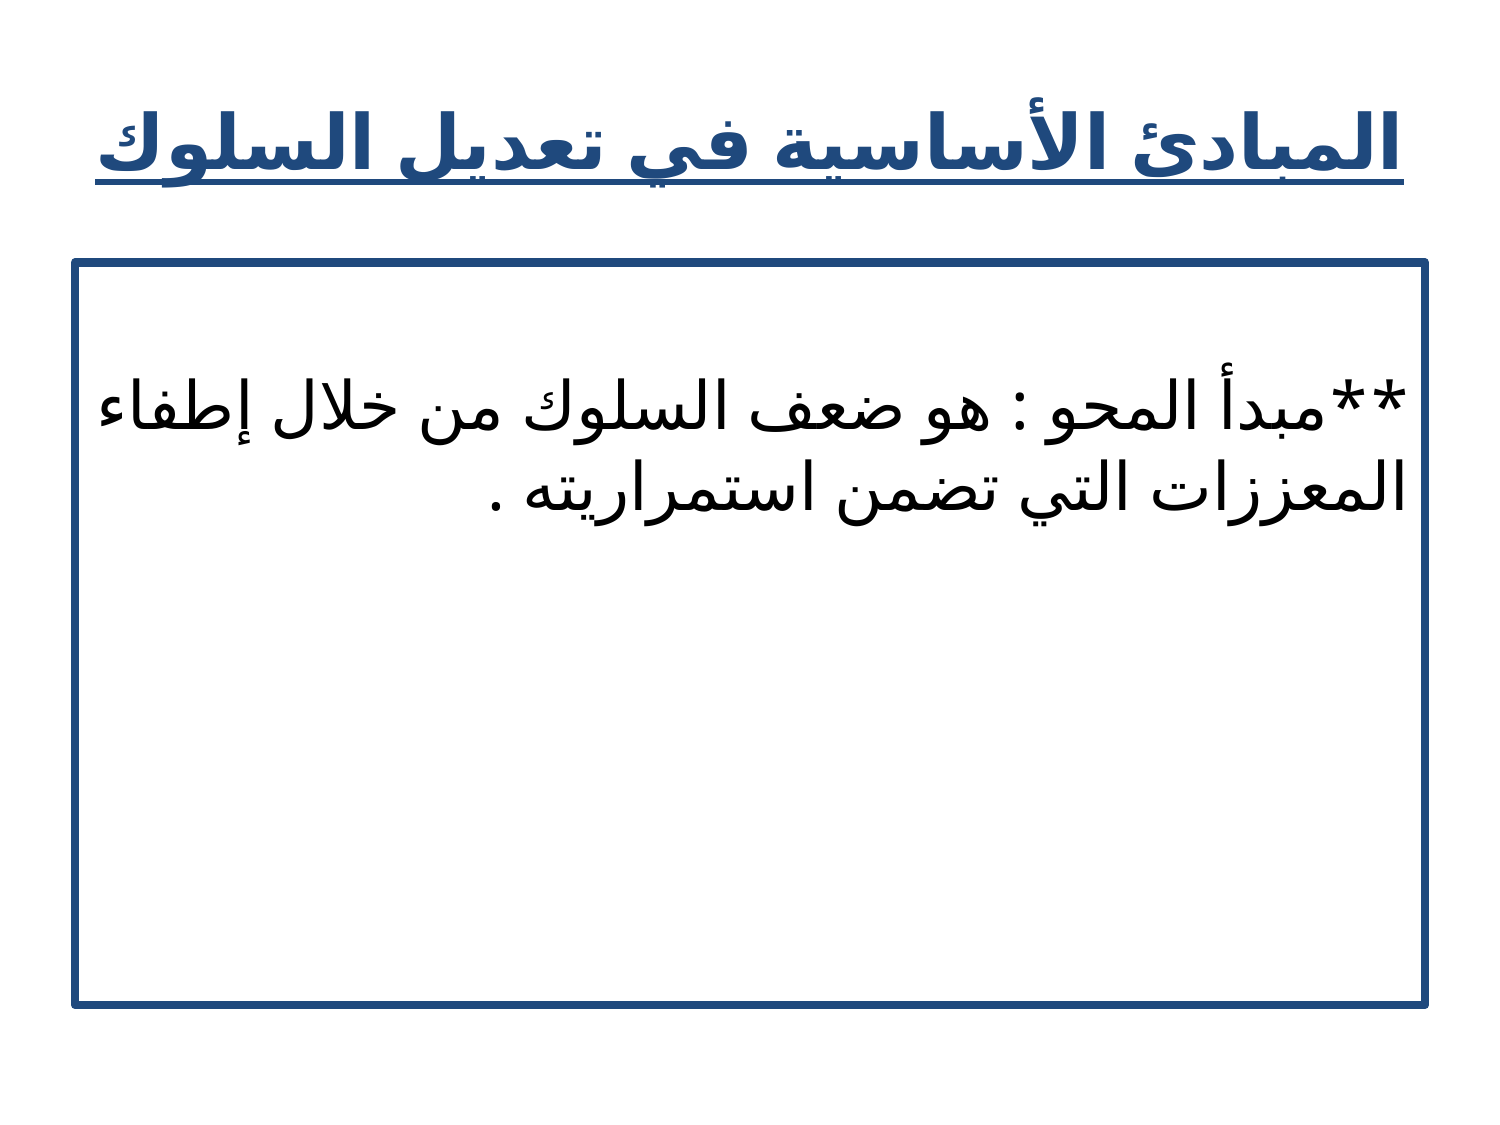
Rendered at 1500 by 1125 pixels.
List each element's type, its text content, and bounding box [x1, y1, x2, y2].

title المبادئ الأساسية في تعديل السلوك [75, 45, 1425, 233]
list **مبدأ المحو : هو ضعف السلوك من خلال إطفاء المعززات التي تضمن استمراريته . [75, 262, 1425, 1005]
